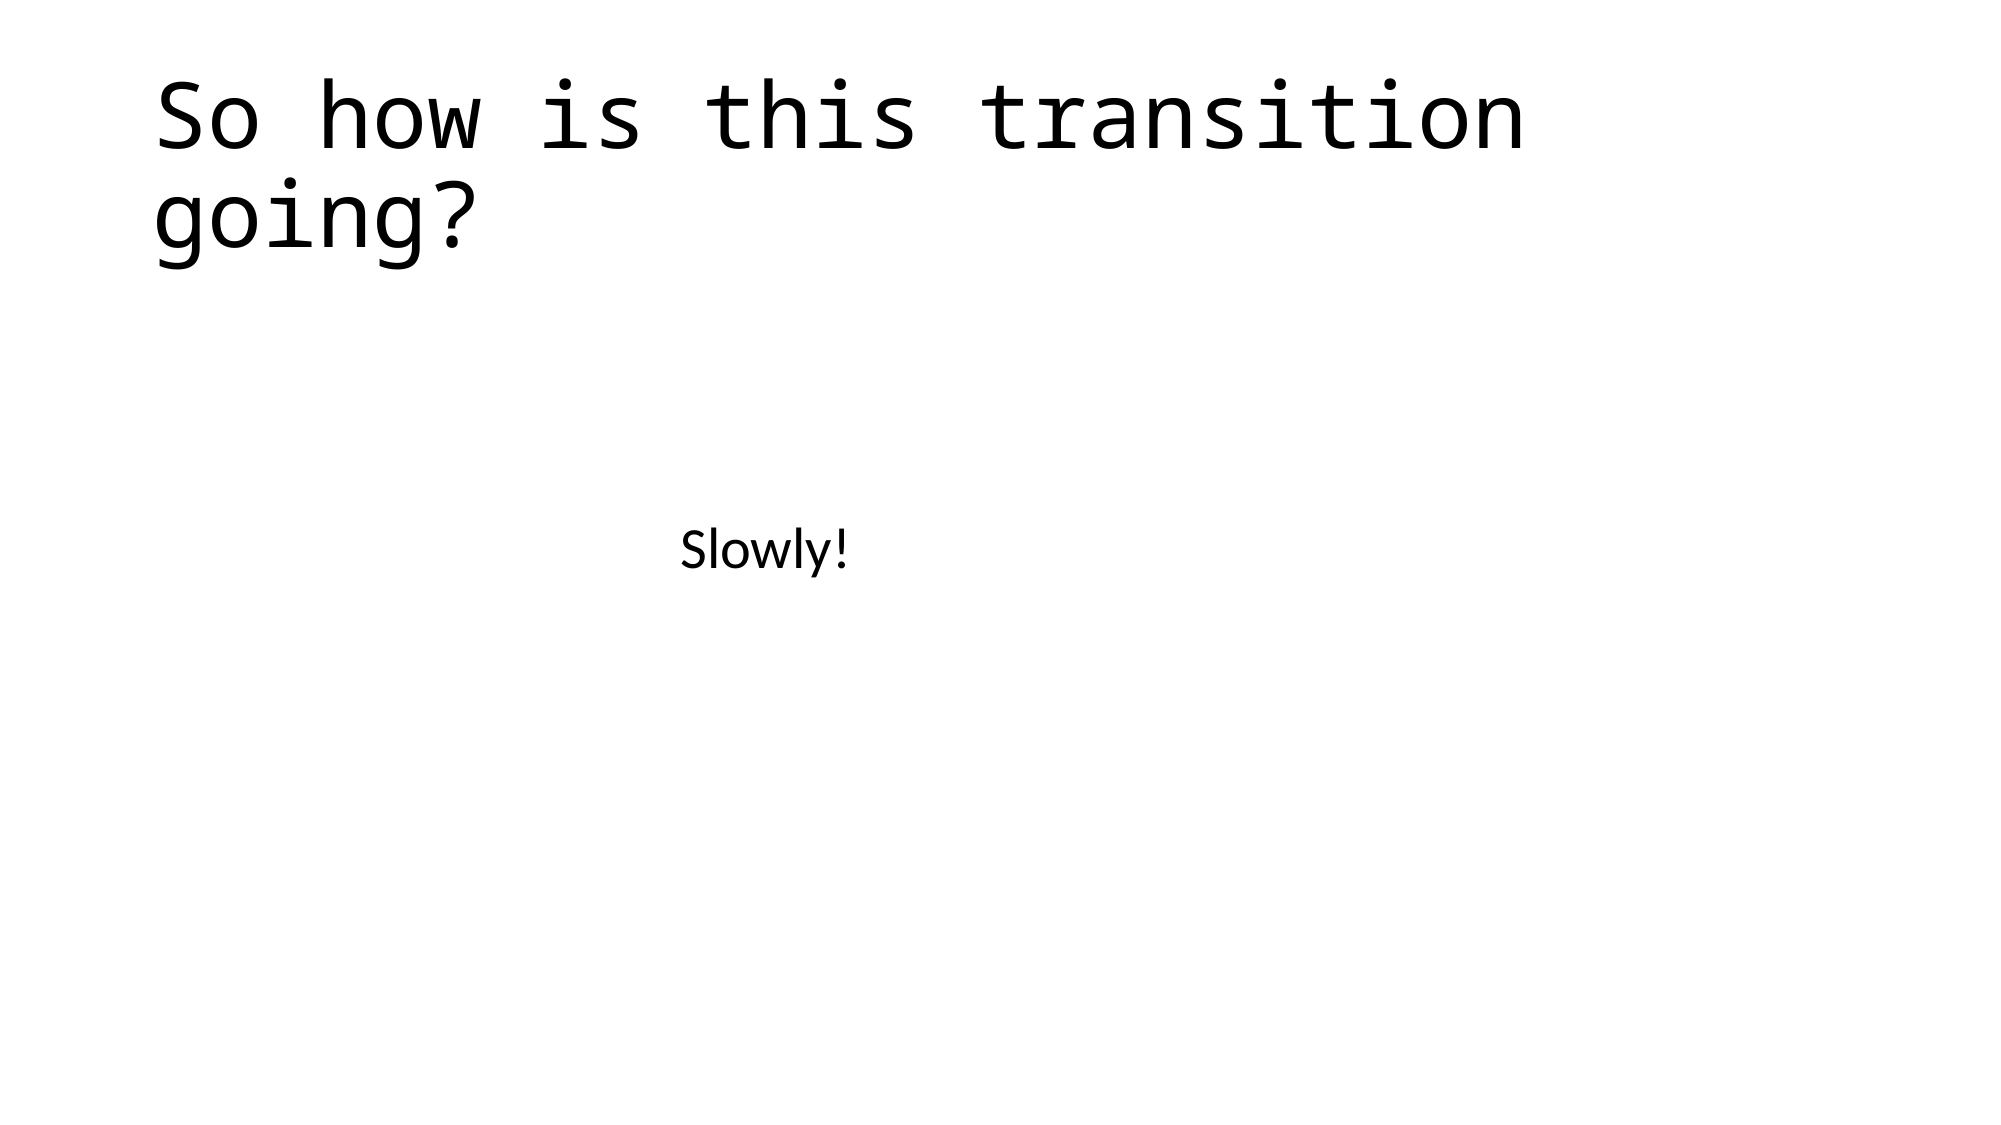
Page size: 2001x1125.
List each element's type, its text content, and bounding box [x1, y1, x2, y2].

list Slowly! [665, 510, 1863, 1014]
title So how is this transition going? [137, 59, 1863, 278]
